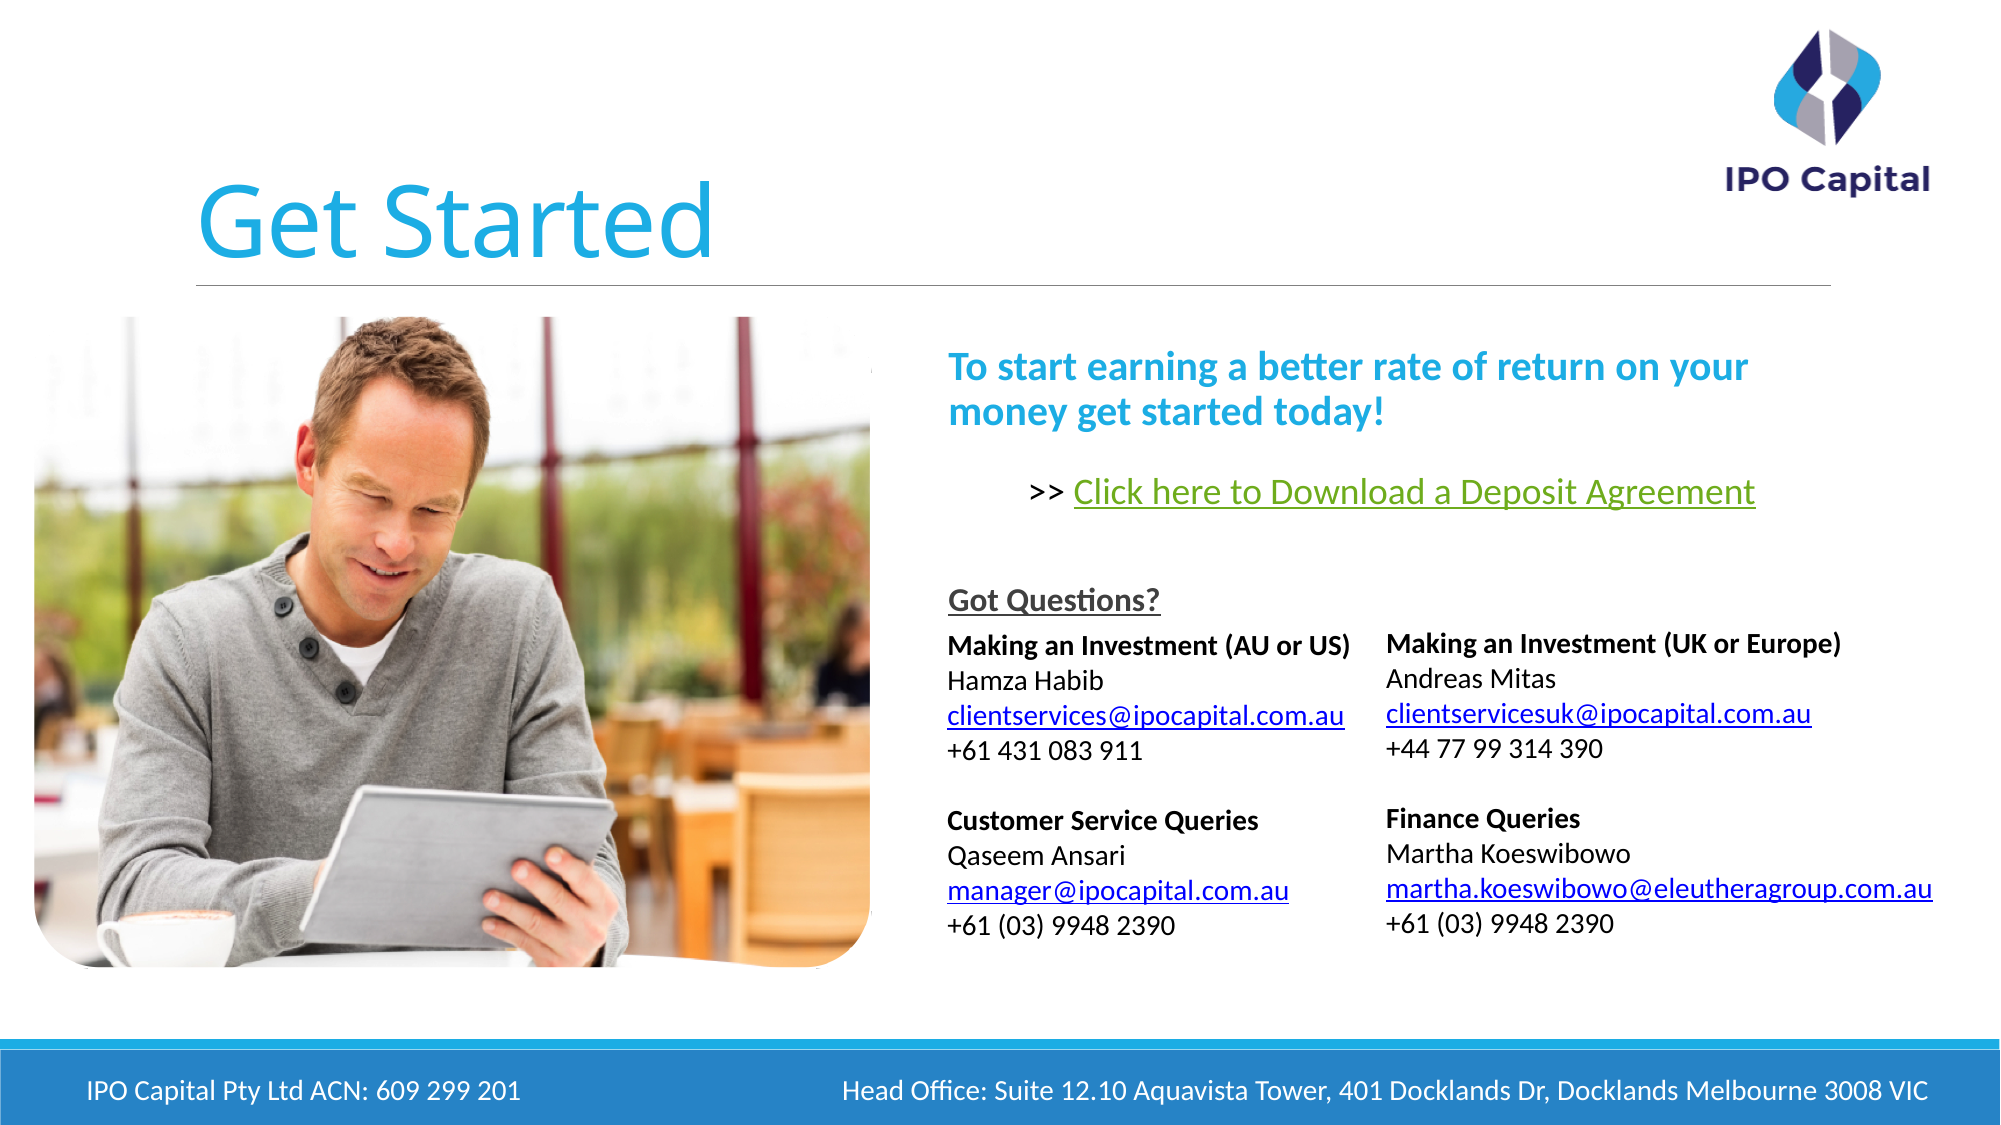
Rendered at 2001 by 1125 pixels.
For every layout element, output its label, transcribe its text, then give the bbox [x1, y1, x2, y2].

text_box Making an Investment (UK or Europe) Andreas Mitas clientservicesuk@ipocapital.com.au +44 77 99 314 390 Finance Queries Martha Koeswibowo martha.koeswibowo@eleutheragroup.com.au +61 (03) 9948 2390 [1371, 617, 1963, 982]
picture [30, 313, 872, 970]
list To start earning a better rate of return on your money get started today! Got Questions? [933, 336, 1809, 619]
title Get Started [180, 47, 1830, 285]
text_box >> Click here to Download a Deposit Agreement [1012, 459, 1973, 520]
text_box IPO Capital Pty Ltd ACN: 609 299 201 Head Office: Suite 12.10 Aquavista Tower, 401 Docklands Dr, Docklands Melbourne 3008 VIC [71, 1063, 1955, 1114]
text_box Making an Investment (AU or US) Hamza Habib clientservices@ipocapital.com.au +61 431 083 911 Customer Service Queries Qaseem Ansari manager@ipocapital.com.au +61 (03) 9948 2390 [932, 619, 1408, 984]
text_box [1684, 0, 1963, 209]
